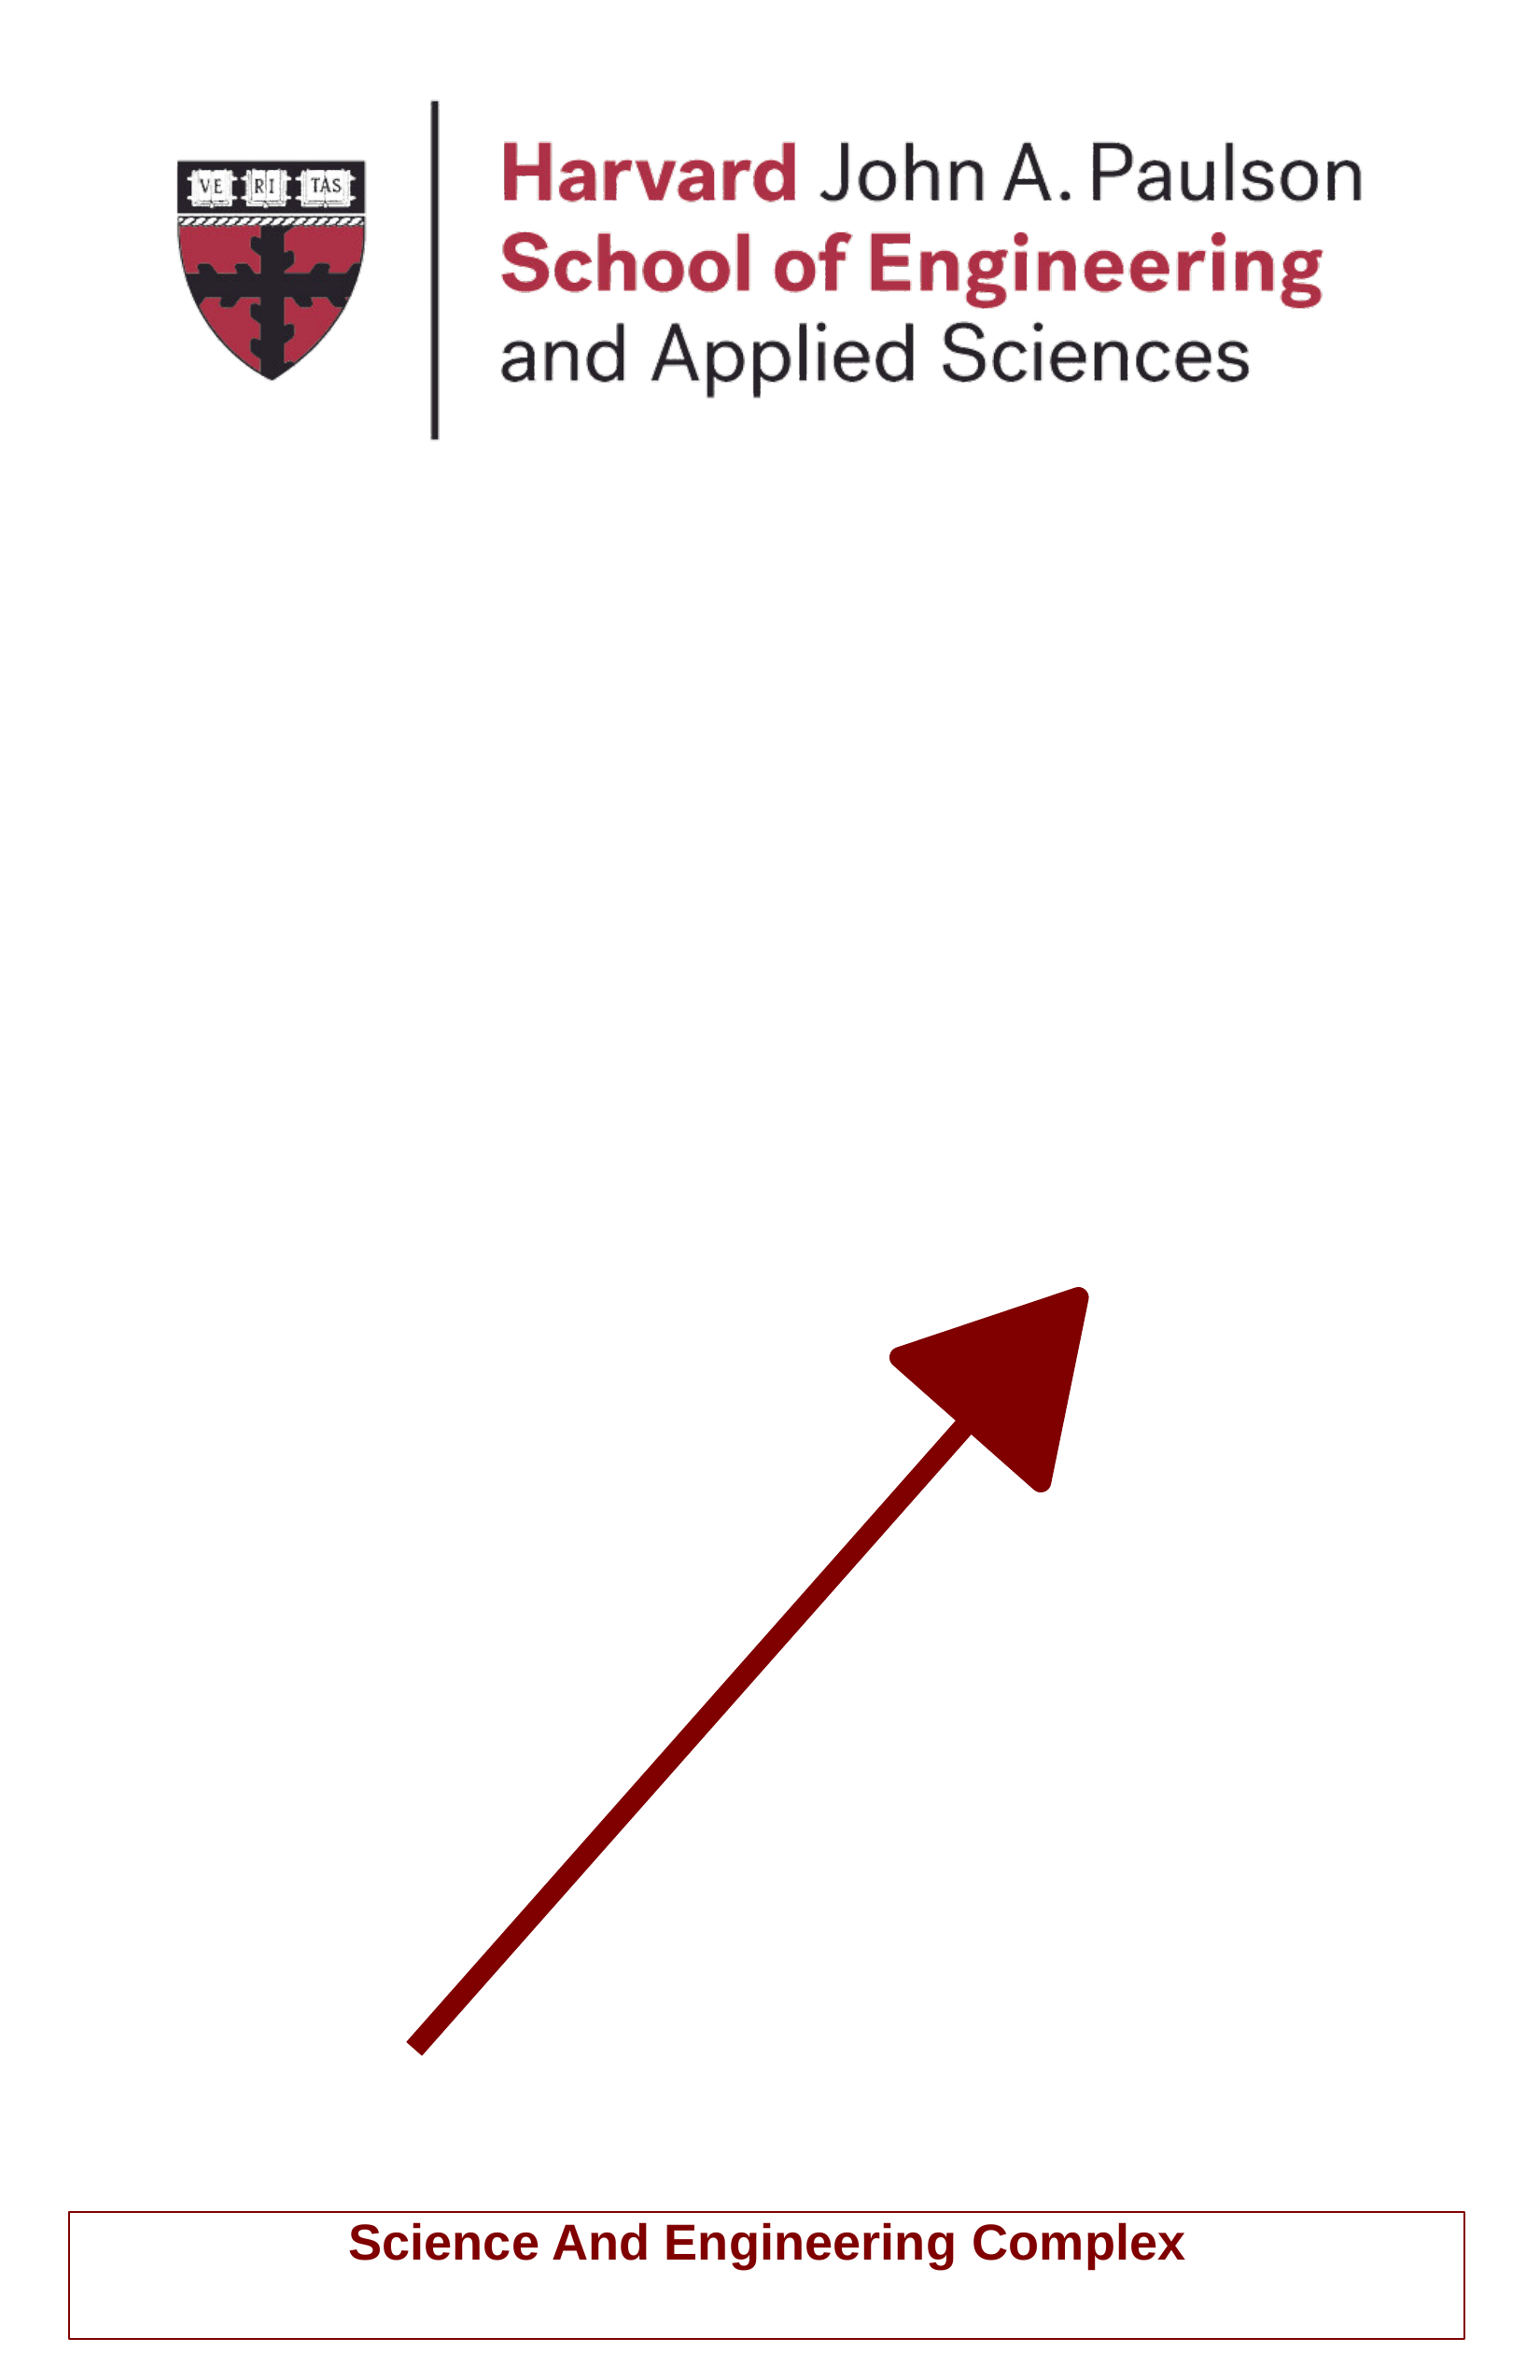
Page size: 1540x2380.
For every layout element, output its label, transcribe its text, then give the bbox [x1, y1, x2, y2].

picture [65, 52, 1466, 497]
footer Science And Engineering Complex [346, 2212, 1188, 2380]
text_box [900, 1297, 1079, 1482]
